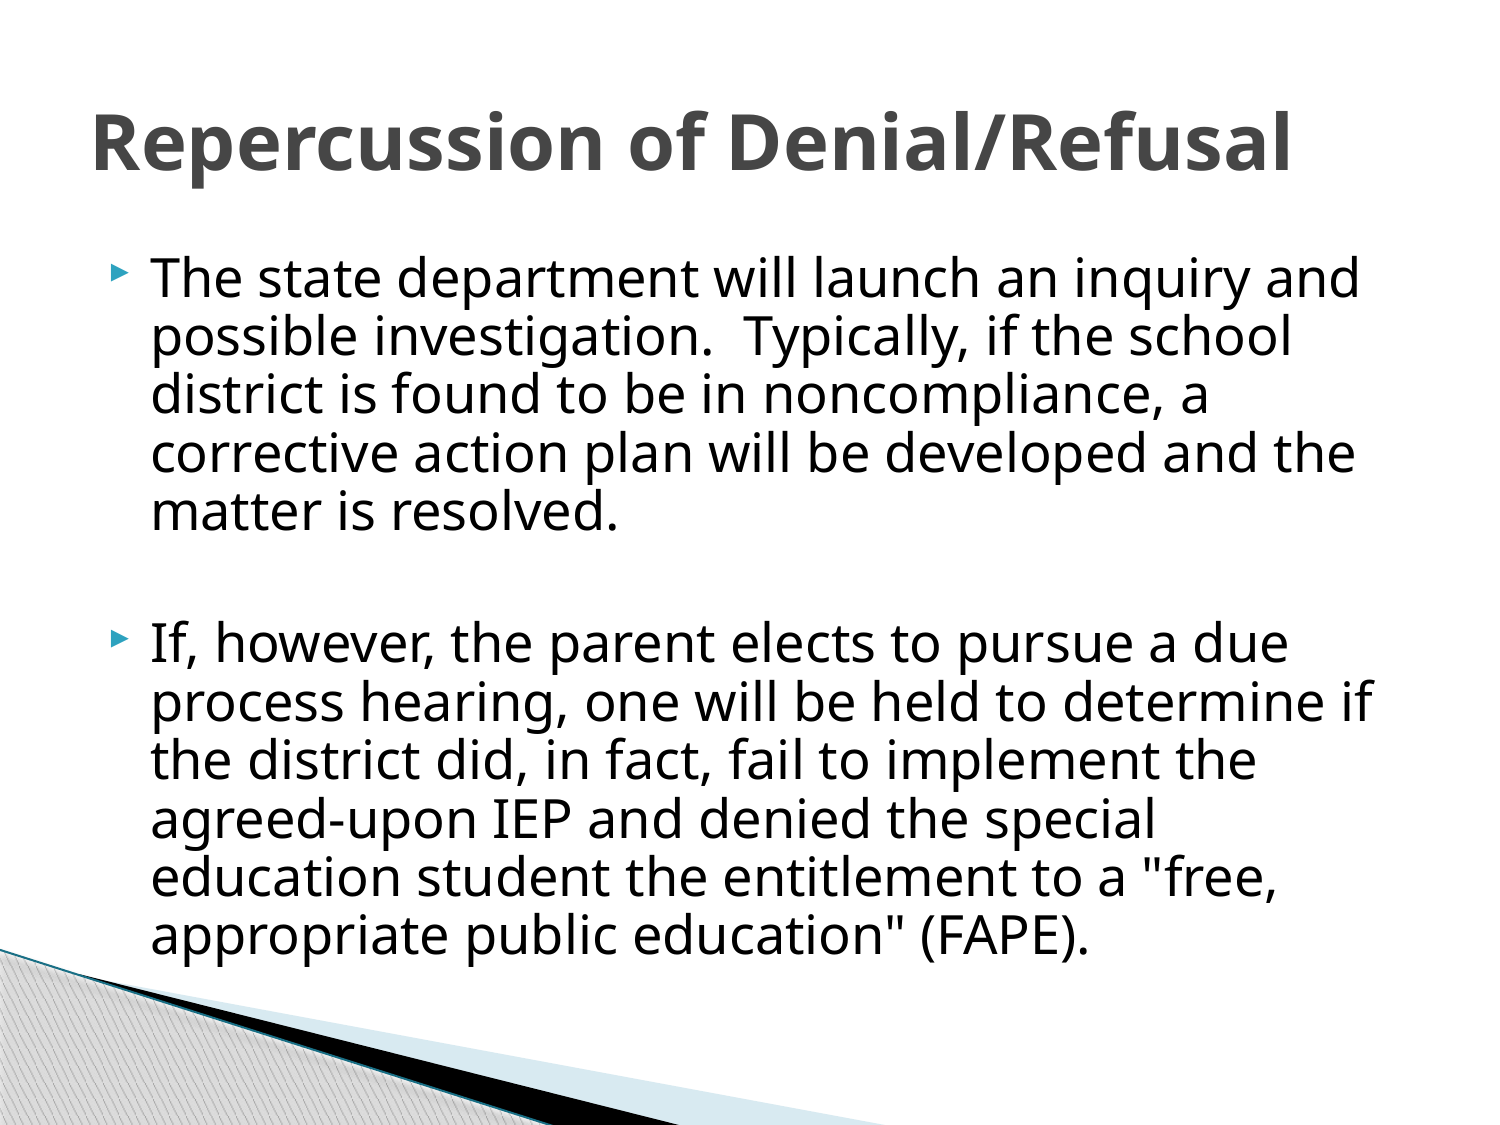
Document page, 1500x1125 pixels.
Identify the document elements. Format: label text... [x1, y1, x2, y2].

title Repercussion of Denial/Refusal [75, 45, 1425, 233]
list The state department will launch an inquiry and possible investigation. Typically, if the school district is found to be in noncompliance, a corrective action plan will be developed and the matter is resolved. If, however, the parent elects to pursue a due process hearing, one will be held to determine if the district did, in fact, fail to implement the agreed-upon IEP and denied the special education student the entitlement to a "free, appropriate public education" (FAPE). [75, 243, 1425, 986]
